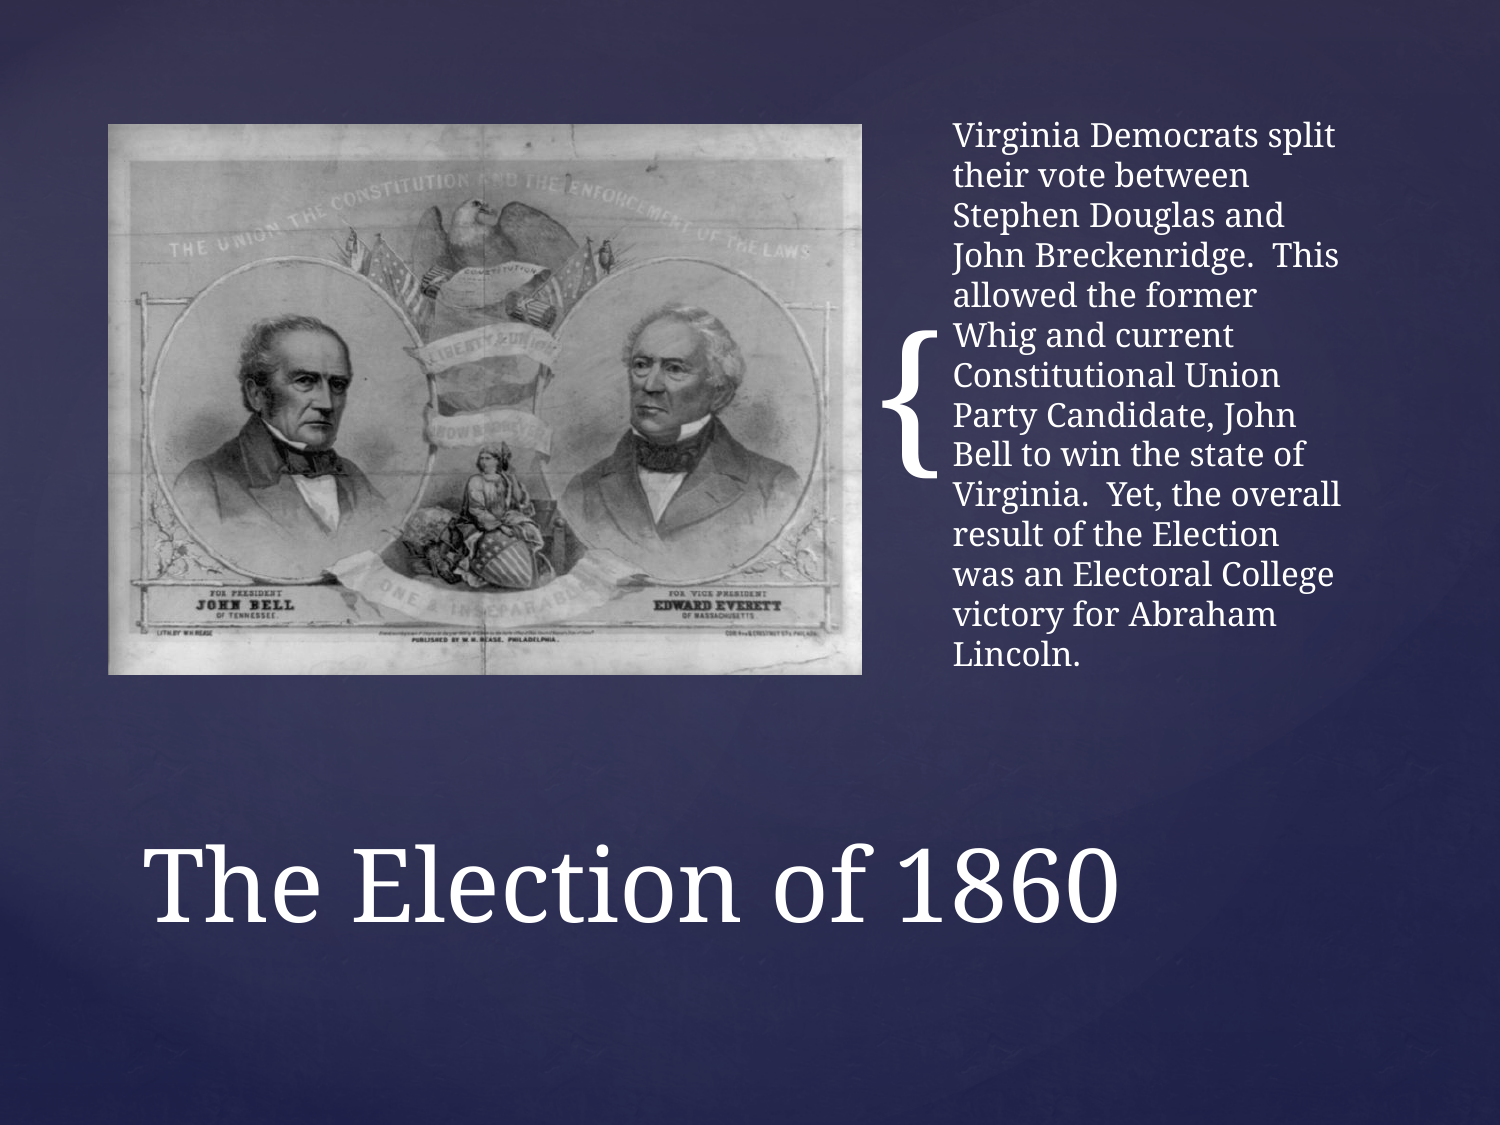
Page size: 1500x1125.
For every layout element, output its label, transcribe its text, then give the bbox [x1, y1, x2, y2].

title The Election of 1860 [127, 800, 1365, 950]
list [107, 124, 863, 676]
list Virginia Democrats split their vote between Stephen Douglas and John Breckenridge. This allowed the former Whig and current Constitutional Union Party Candidate, John Bell to win the state of Virginia. Yet, the overall result of the Election was an Electoral College victory for Abraham Lincoln. [937, 112, 1363, 675]
